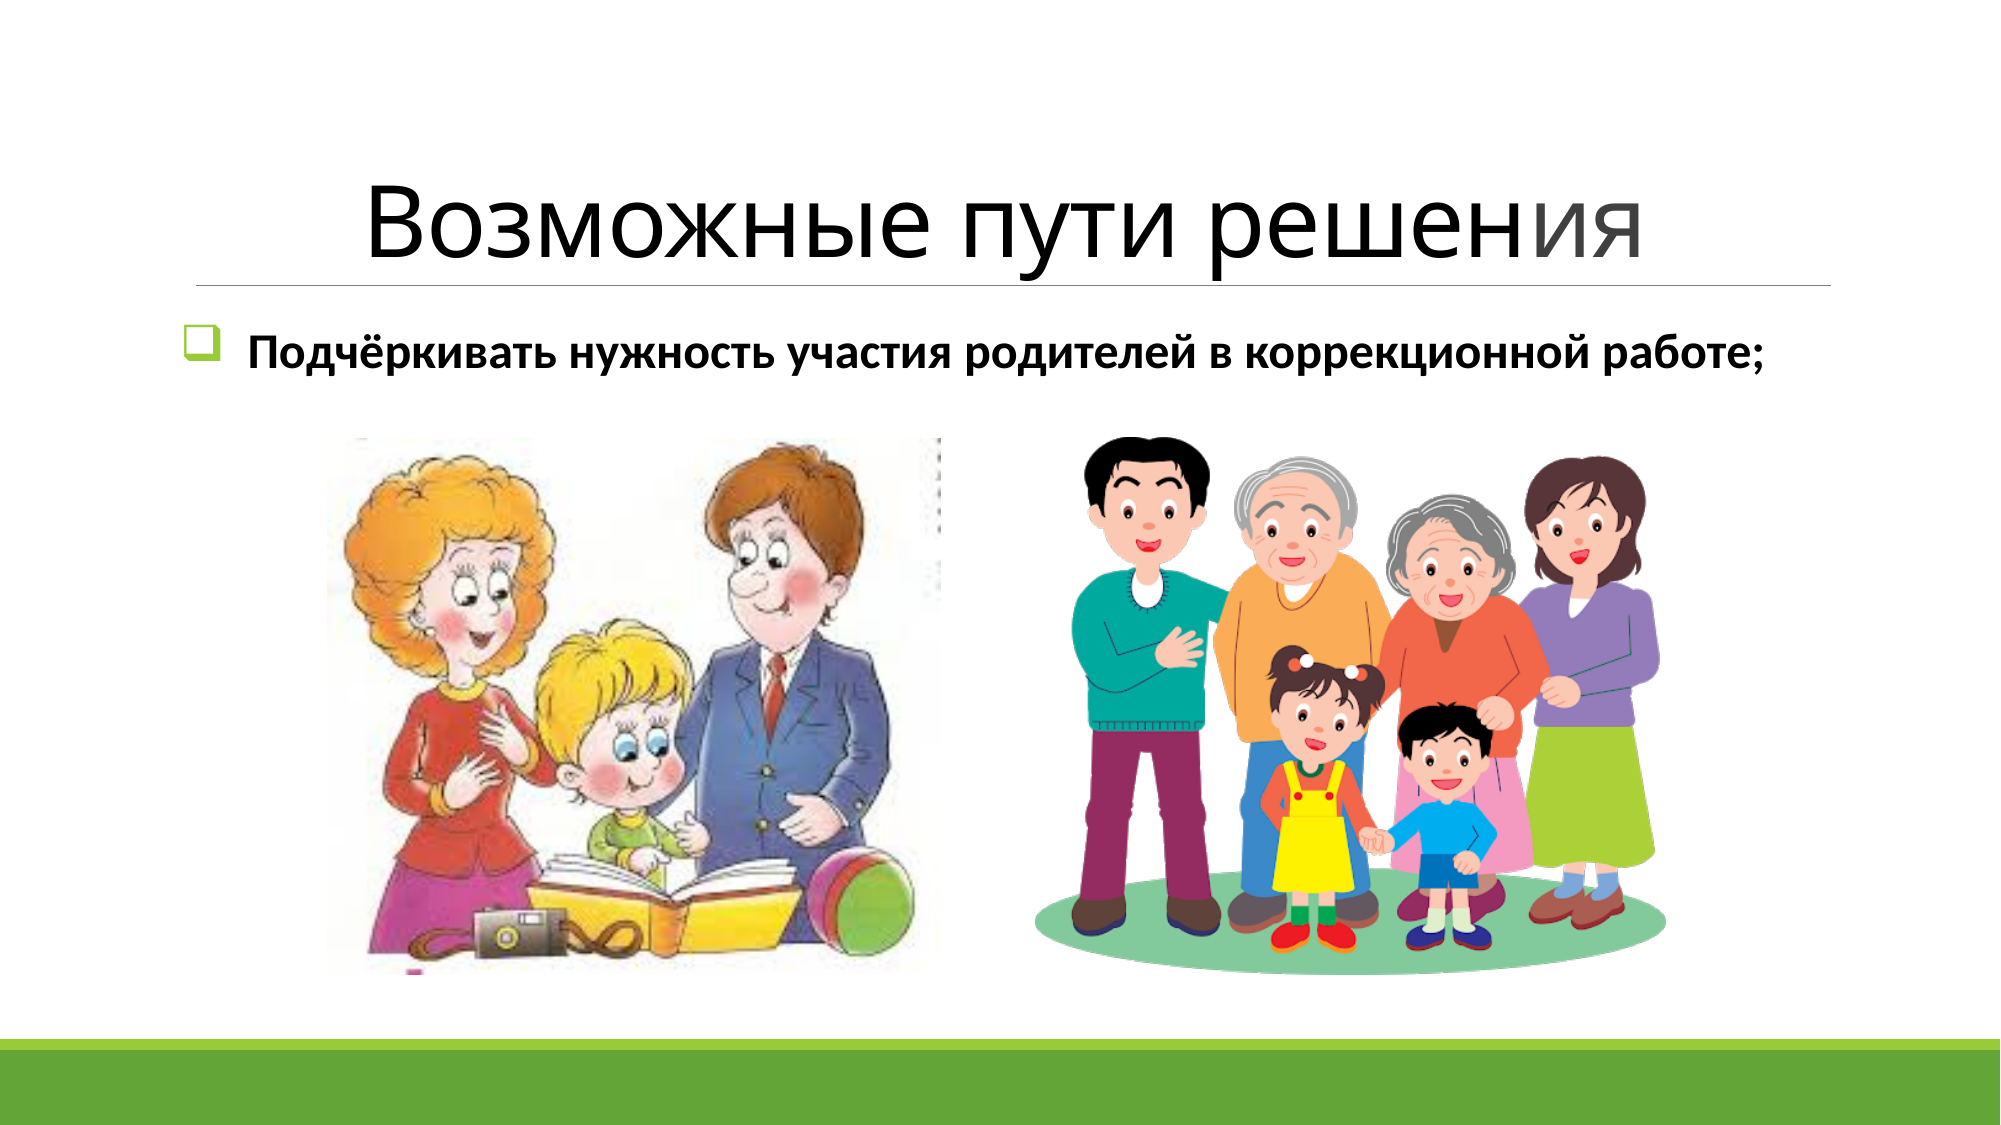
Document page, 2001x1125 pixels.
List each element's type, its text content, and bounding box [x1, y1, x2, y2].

picture [327, 438, 942, 976]
list Подчёркивать нужность участия родителей в коррекционной работе; [180, 317, 1830, 1065]
picture [1034, 437, 1667, 976]
title Возможные пути решения [180, 47, 1830, 285]
